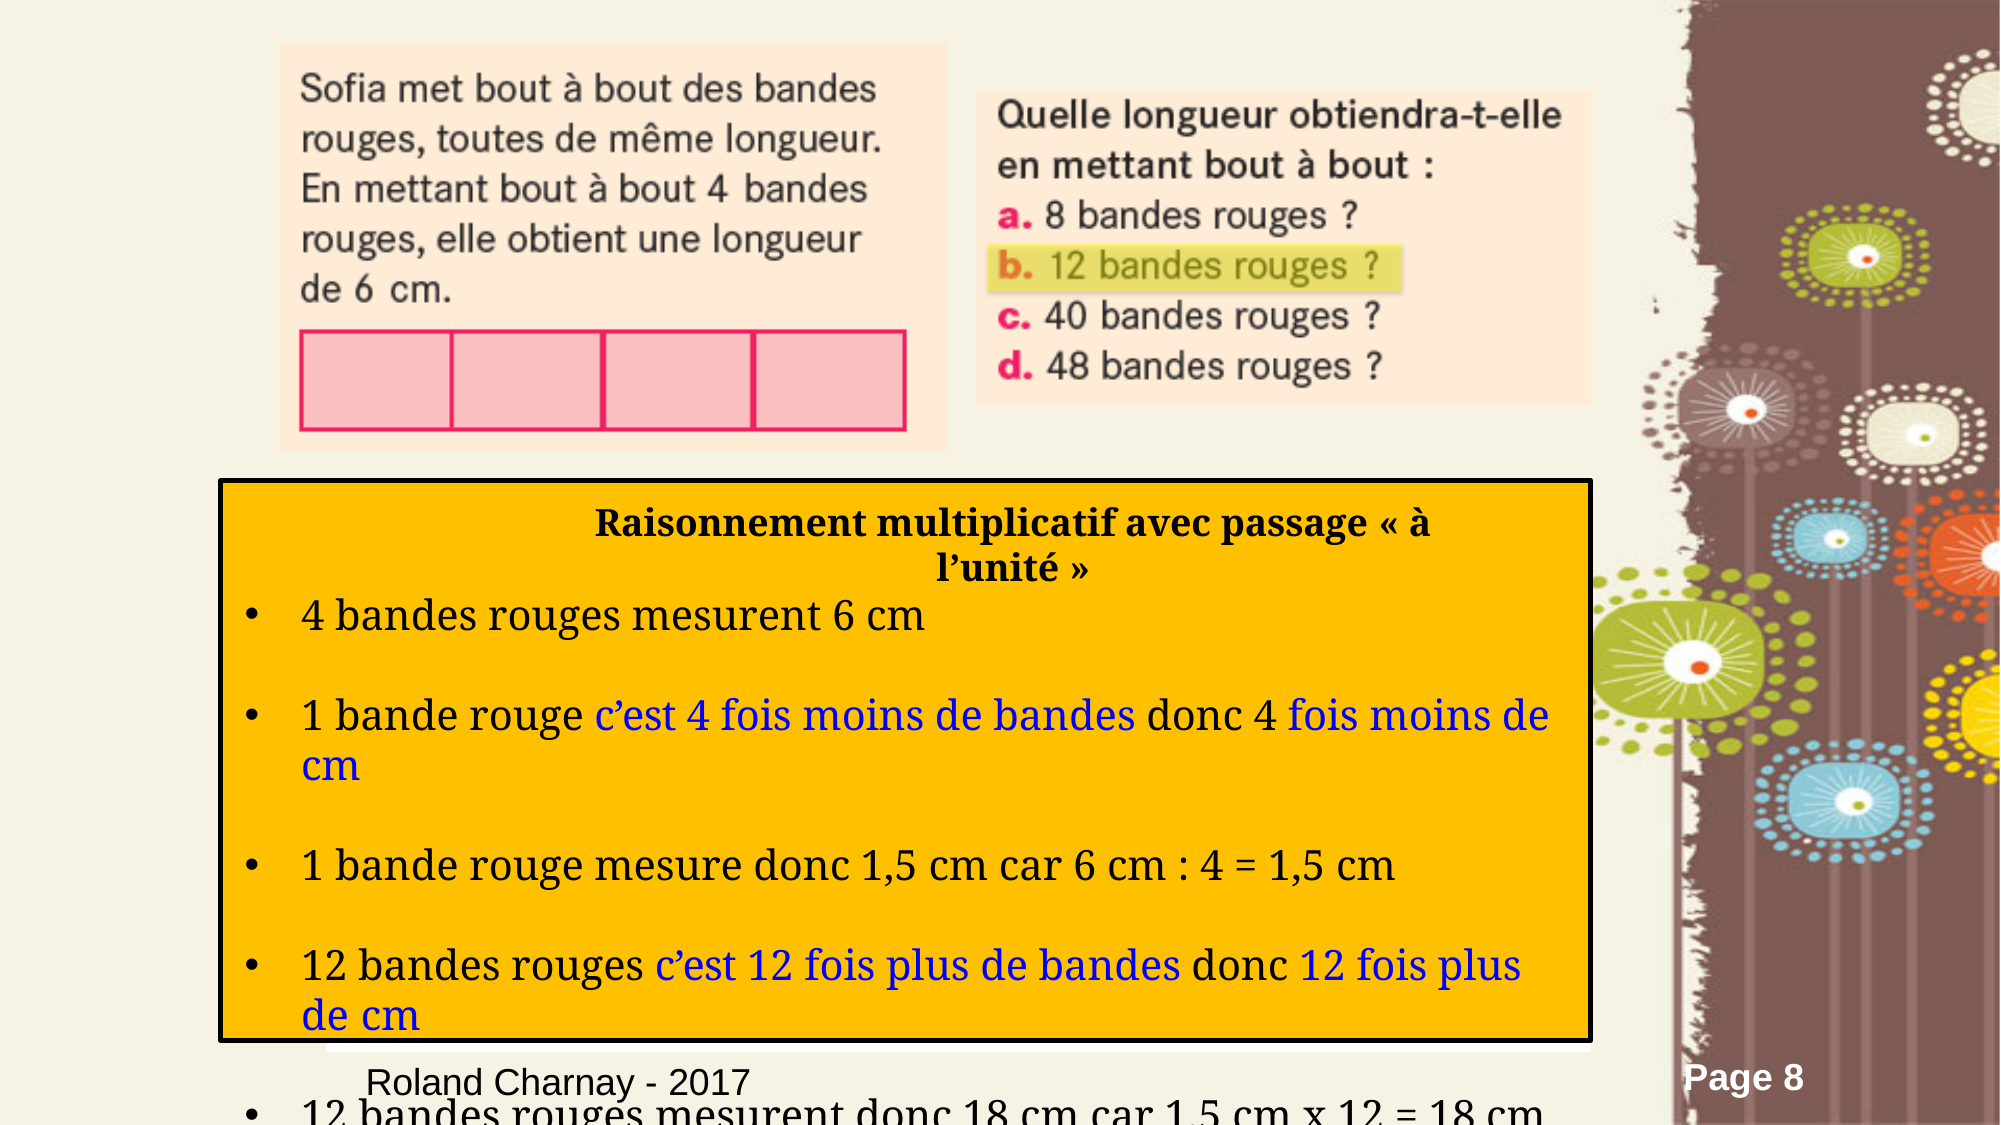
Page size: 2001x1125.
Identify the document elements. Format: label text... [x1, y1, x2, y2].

text_box [980, 239, 1410, 303]
text_box 4 bandes rouges mesurent 6 cm 1 bande rouge c’est 4 fois moins de bandes donc 4 fois moins de cm 1 bande rouge mesure donc 1,5 cm car 6 cm : 4 = 1,5 cm 12 bandes rouges c’est 12 fois plus de bandes donc 12 fois plus de cm 12 bandes rouges mesurent donc 18 cm car 1,5 cm x 12 = 18 cm [242, 586, 1569, 1125]
footer Roland Charnay - 2017 [363, 1055, 782, 1125]
title Raisonnement multiplicatif avec passage « à l’unité » [556, 497, 1468, 586]
text_box [976, 90, 1591, 405]
text_box [220, 480, 1591, 1041]
text_box [279, 42, 949, 451]
text_box [1569, 1041, 1591, 1053]
text_box [988, 243, 1402, 291]
picture [0, 0, 2000, 1125]
